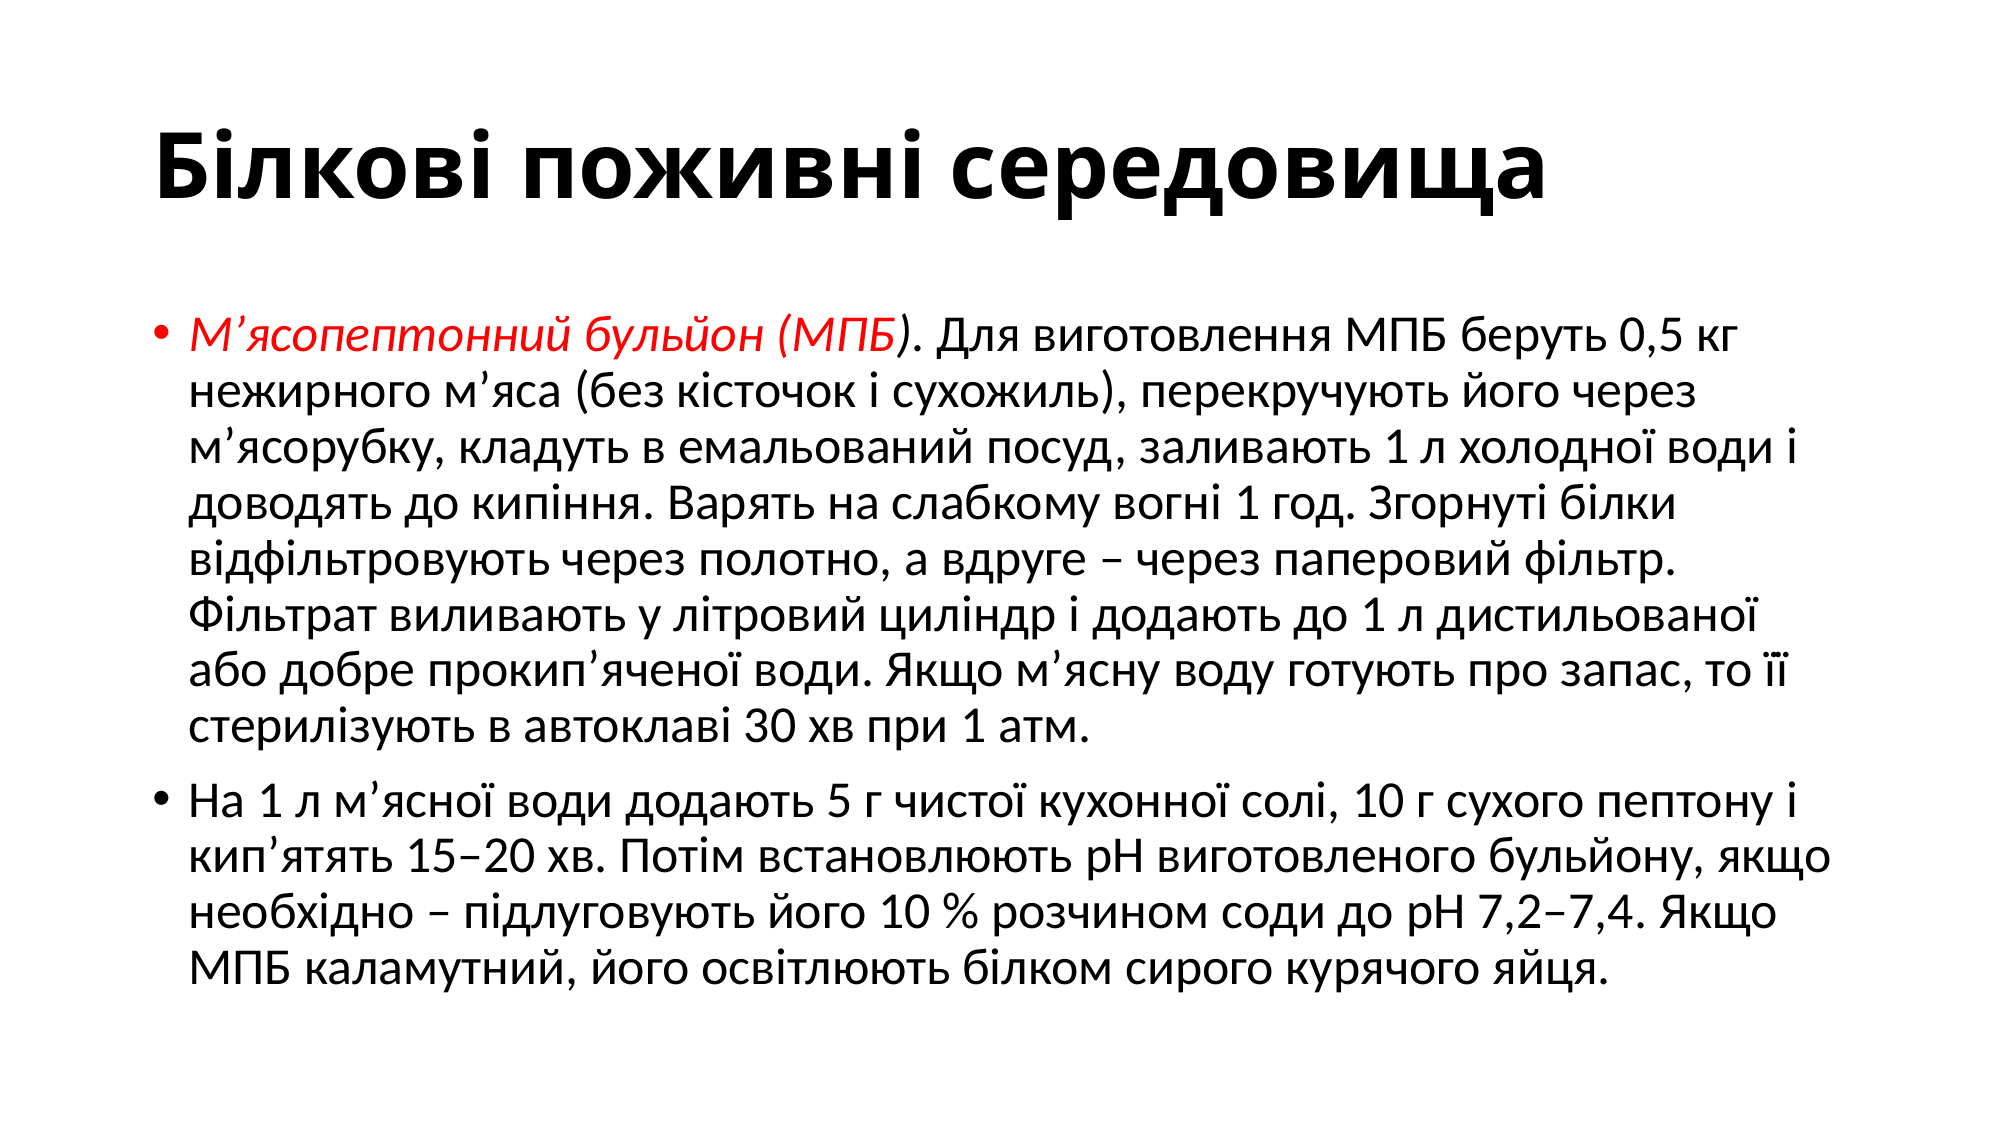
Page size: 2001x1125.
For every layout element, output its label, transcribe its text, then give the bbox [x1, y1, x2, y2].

title Білкові поживні середовища [137, 59, 1863, 278]
list М’ясопептонний бульйон (МПБ). Для виготовлення МПБ беруть 0,5 кг нежирного м’яса (без кісточок і сухожиль), перекручують його через м’ясорубку, кладуть в емальований посуд, заливають 1 л холодної води і доводять до кипіння. Варять на слабкому вогні 1 год. Згорнуті білки відфільтровують через полотно, а вдруге – через паперовий фільтр. Фільтрат виливають у літровий циліндр і додають до 1 л дистильованої або добре прокип’яченої води. Якщо м’ясну воду готують про запас, то її стерилізують в автоклаві 30 хв при 1 атм. На 1 л м’ясної води додають 5 г чистої кухонної солі, 10 г сухого пептону і кип’ятять 15–20 хв. Потім встановлюють pH виготовленого бульйону, якщо необхідно – підлуговують його 10 % розчином соди до pH 7,2–7,4. Якщо МПБ каламутний, його освітлюють білком сирого курячого яйця. [137, 299, 1863, 1014]
